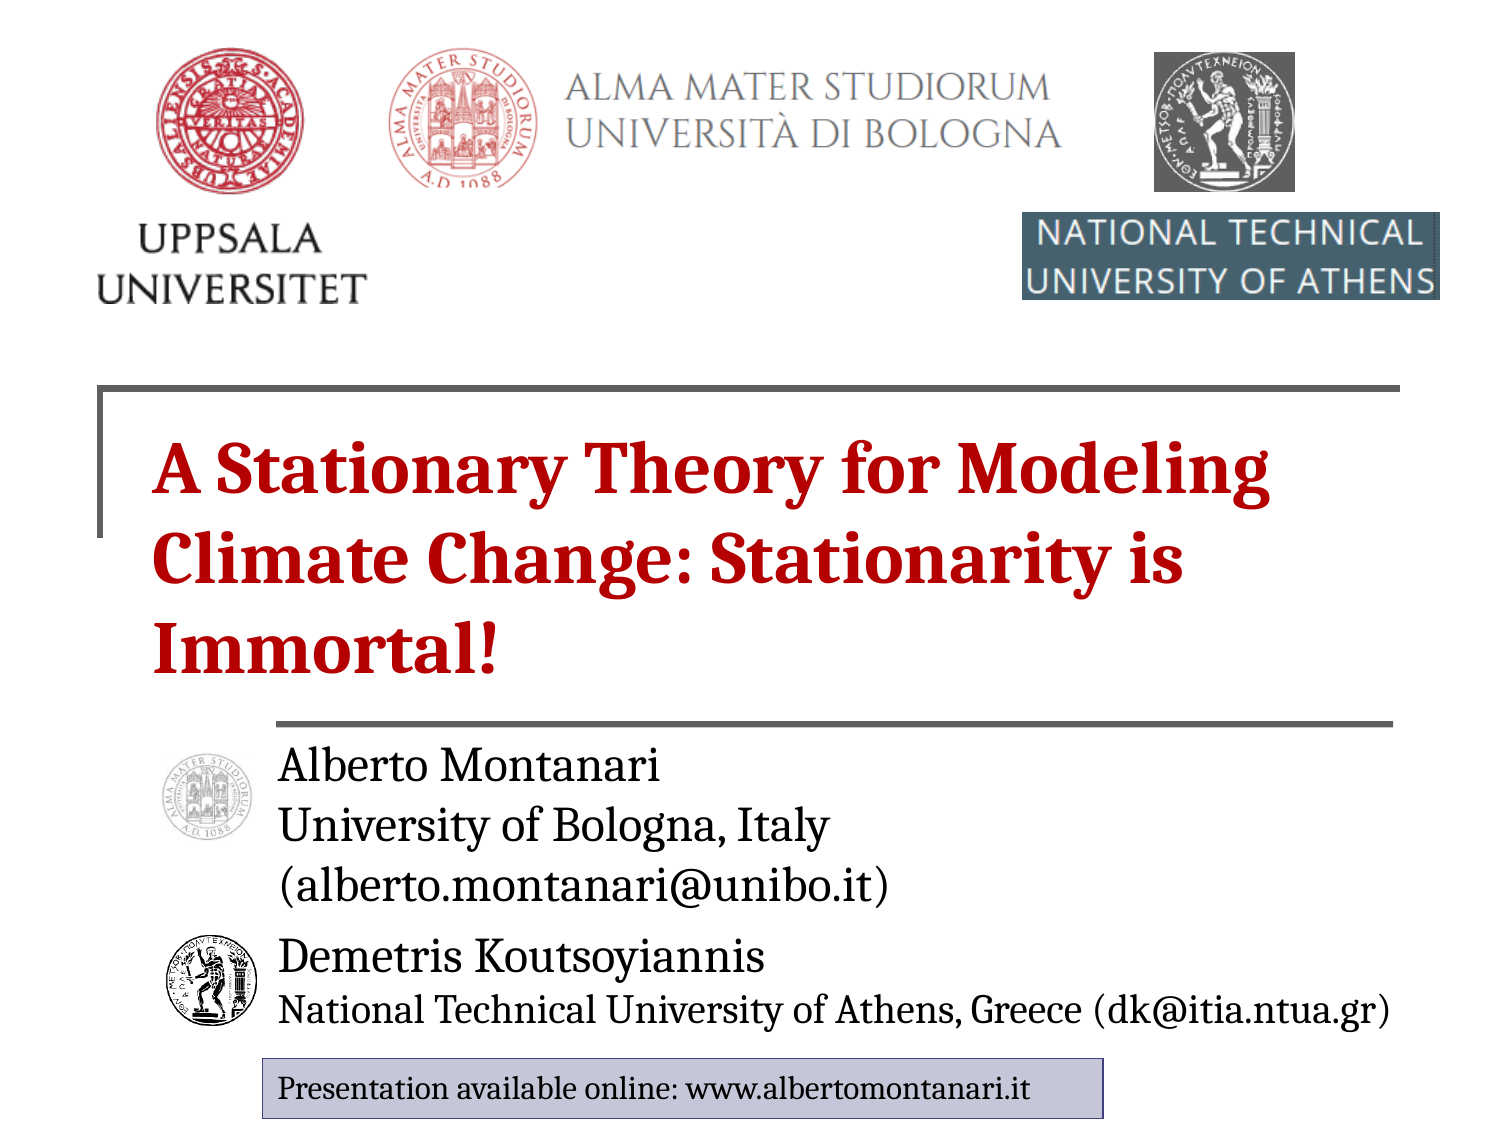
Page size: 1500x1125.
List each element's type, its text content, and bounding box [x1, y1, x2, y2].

title A Stationary Theory for Modeling Climate Change: Stationarity is Immortal! [137, 410, 1388, 698]
picture [160, 752, 254, 843]
subtitle Alberto Montanari University of Bologna, Italy (alberto.montanari@unibo.it) Demetris Koutsoyiannis National Technical University of Athens, Greece (dk@itia.ntua.gr) [262, 724, 1459, 1012]
picture [1154, 51, 1296, 193]
picture [97, 47, 369, 305]
text_box Presentation available online: www.albertomontanari.it [262, 1058, 1104, 1119]
picture [378, 39, 1089, 195]
picture [163, 931, 257, 1033]
picture [1022, 212, 1441, 301]
